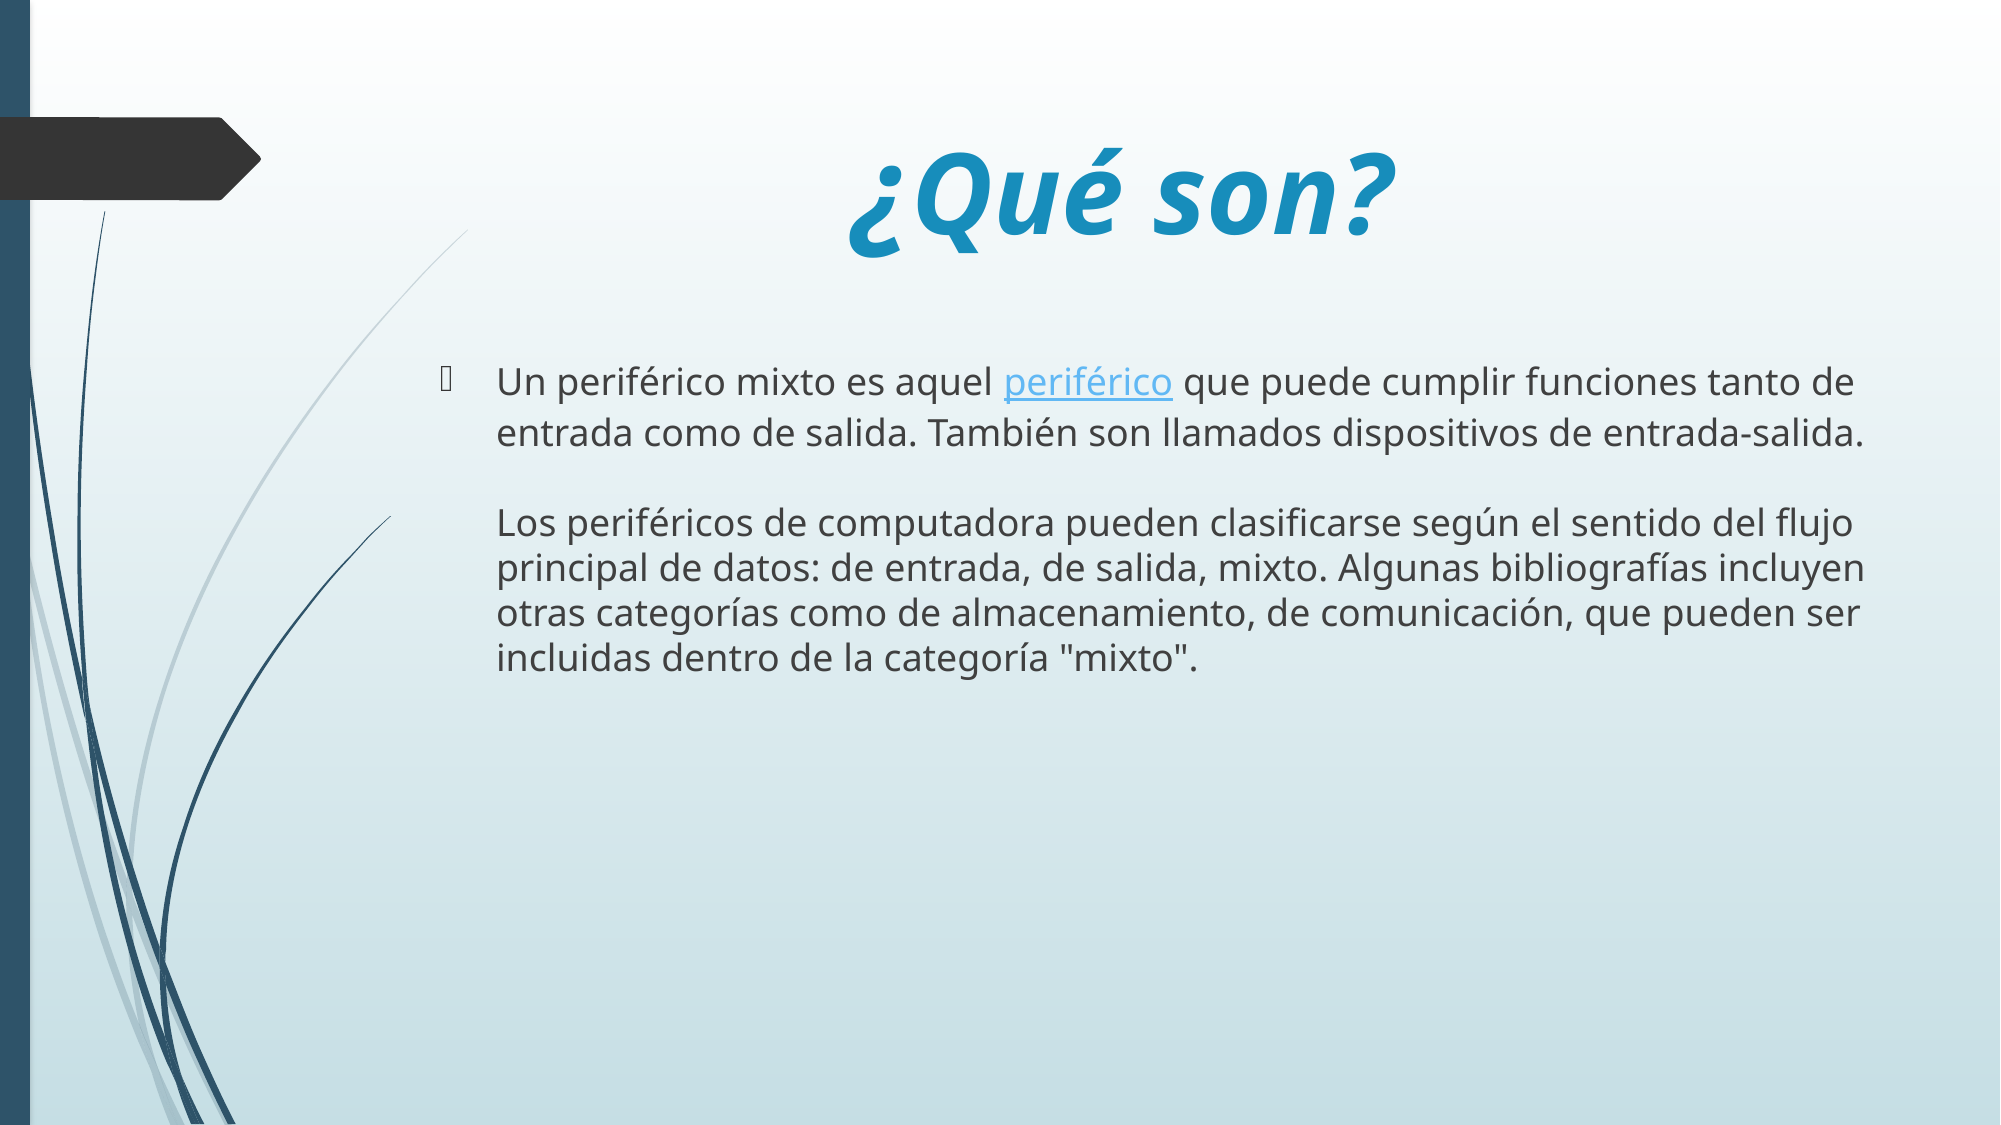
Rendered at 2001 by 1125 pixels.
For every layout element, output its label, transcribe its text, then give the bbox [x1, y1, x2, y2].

title ¿Qué son? [425, 102, 1888, 313]
list Un periférico mixto es aquel periférico que puede cumplir funciones tanto de entrada como de salida. También son llamados dispositivos de entrada-salida. Los periféricos de computadora pueden clasificarse según el sentido del flujo principal de datos: de entrada, de salida, mixto. Algunas bibliografías incluyen otras categorías como de almacenamiento, de comunicación, que pueden ser incluidas dentro de la categoría "mixto". [424, 350, 1888, 970]
